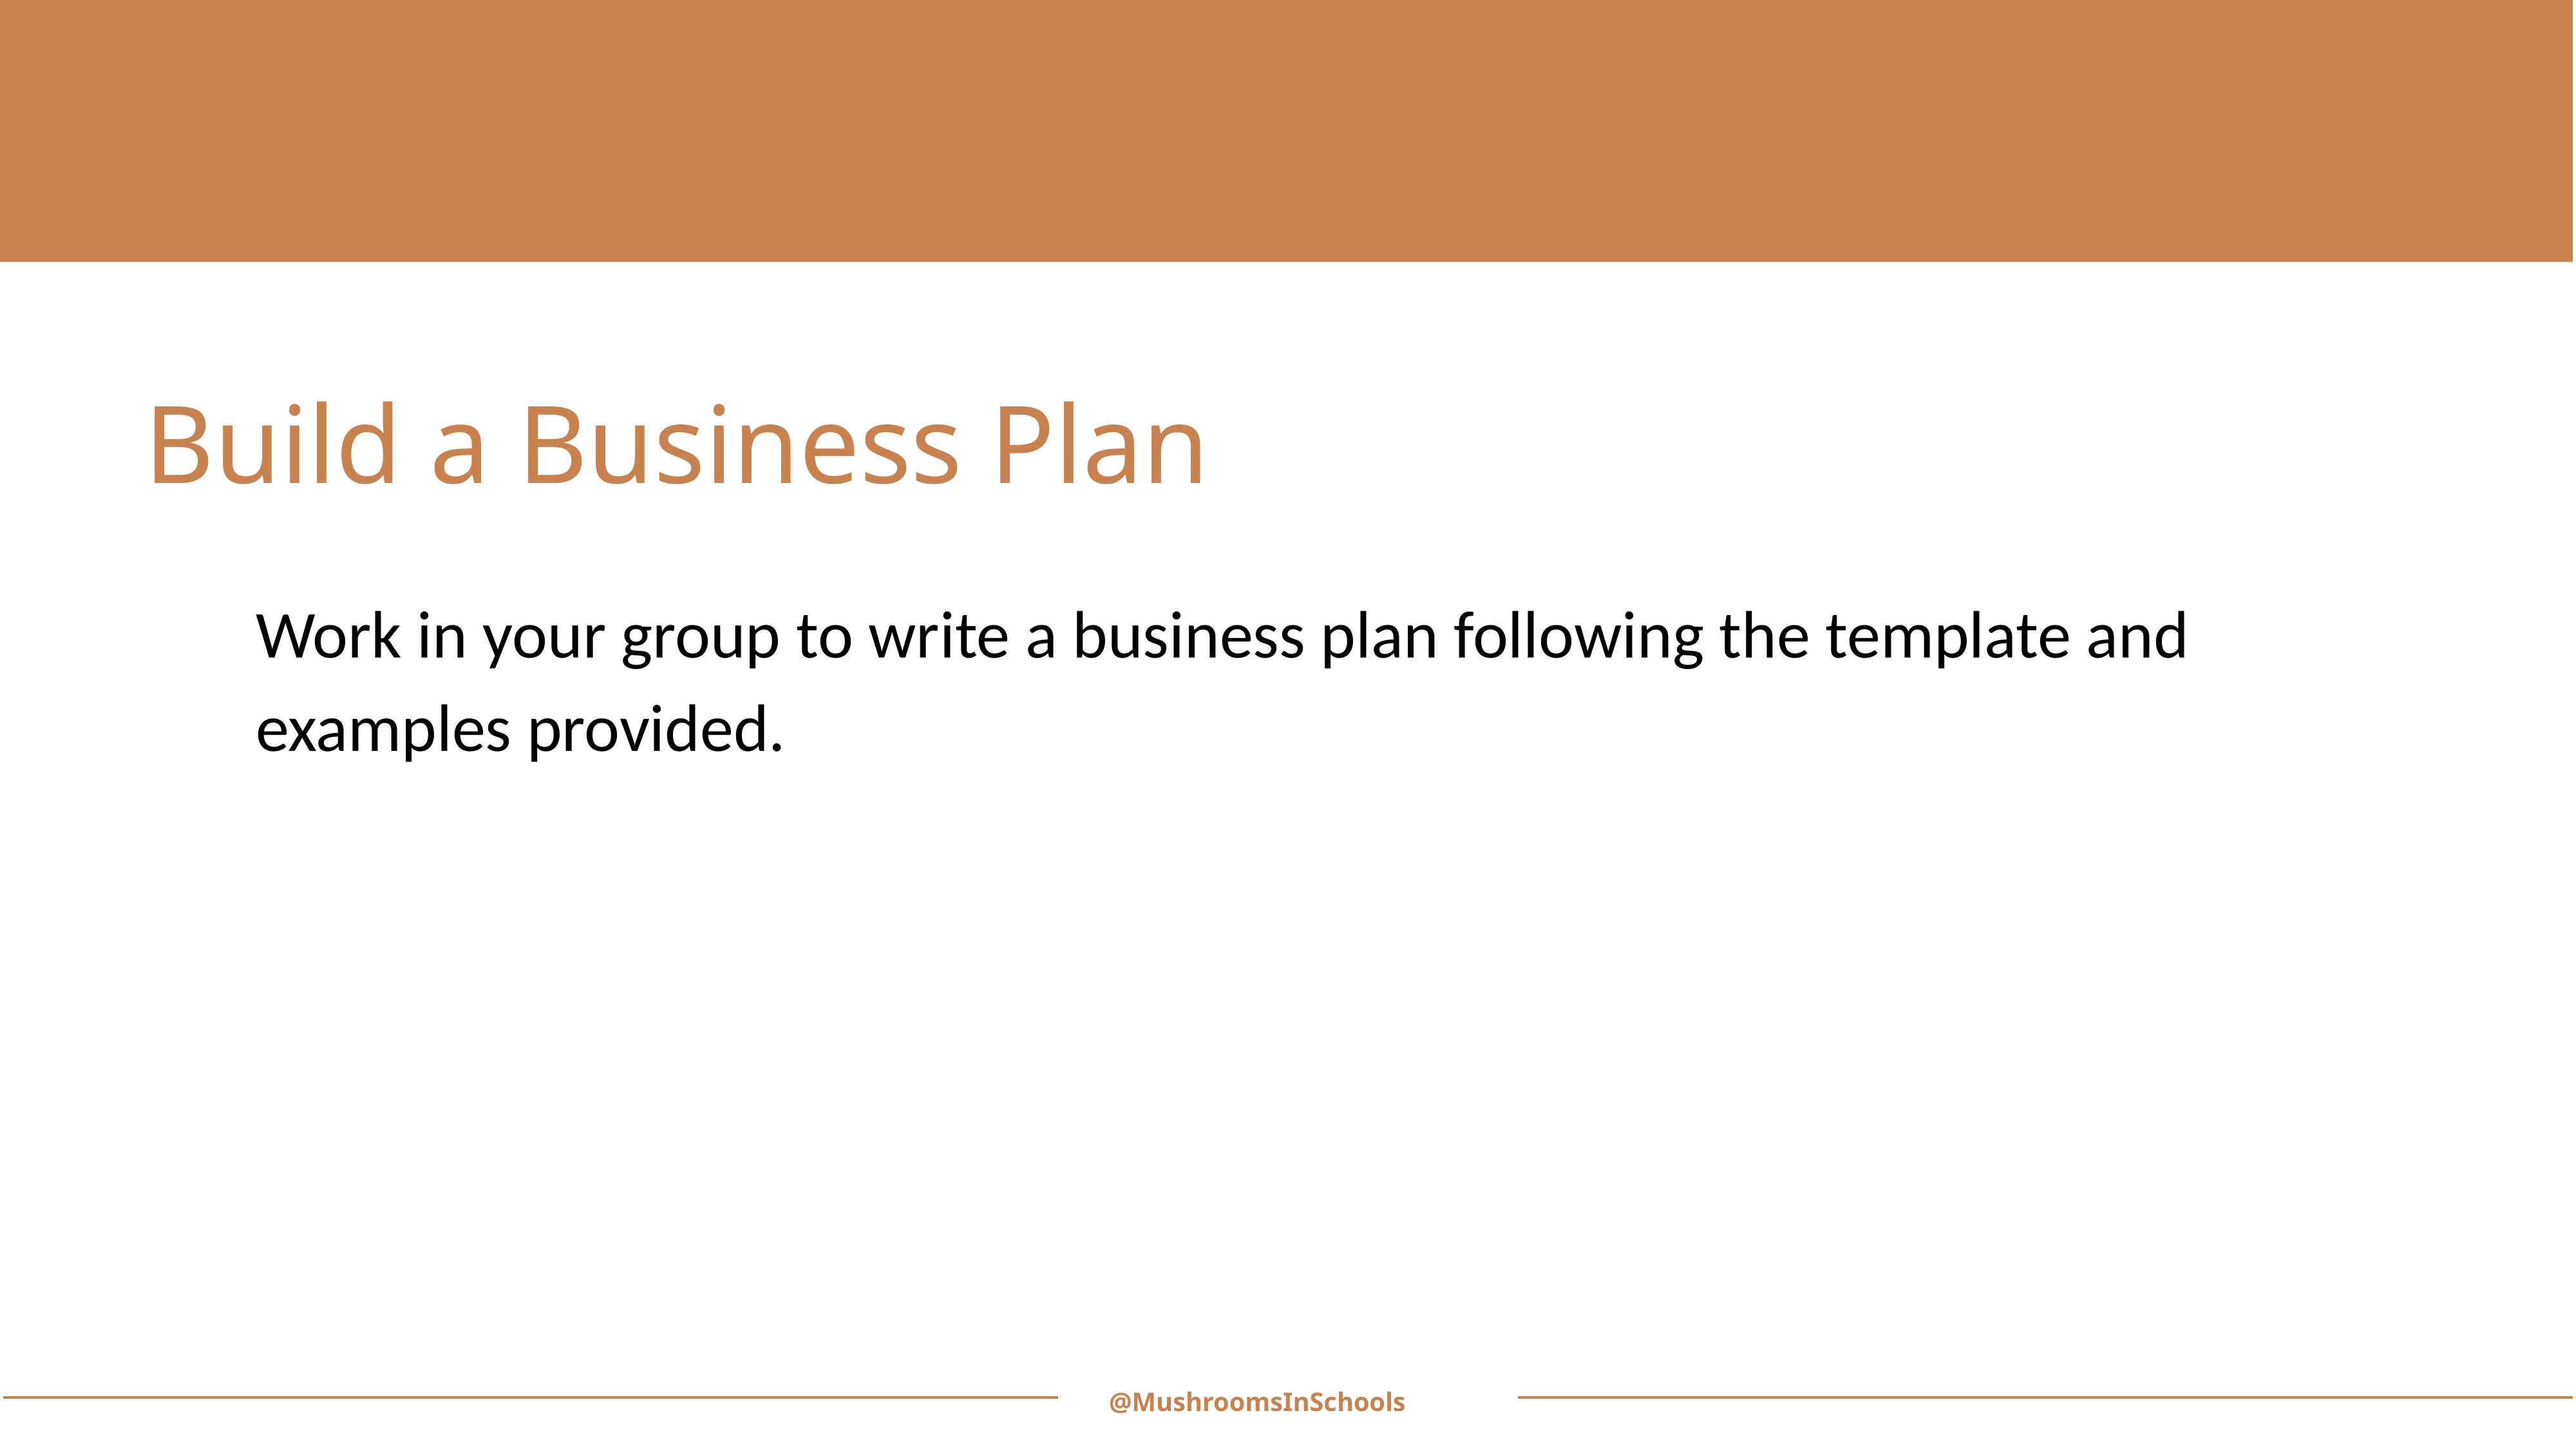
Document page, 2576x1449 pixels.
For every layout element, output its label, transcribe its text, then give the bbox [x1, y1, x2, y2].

text_box Build a Business Plan [139, 370, 1216, 510]
text_box Work in your group to write a business plan following the template and examples provided. [250, 571, 2320, 770]
text_box [0, 0, 2573, 262]
text_box @MushroomsInSchools [1103, 1359, 1473, 1423]
